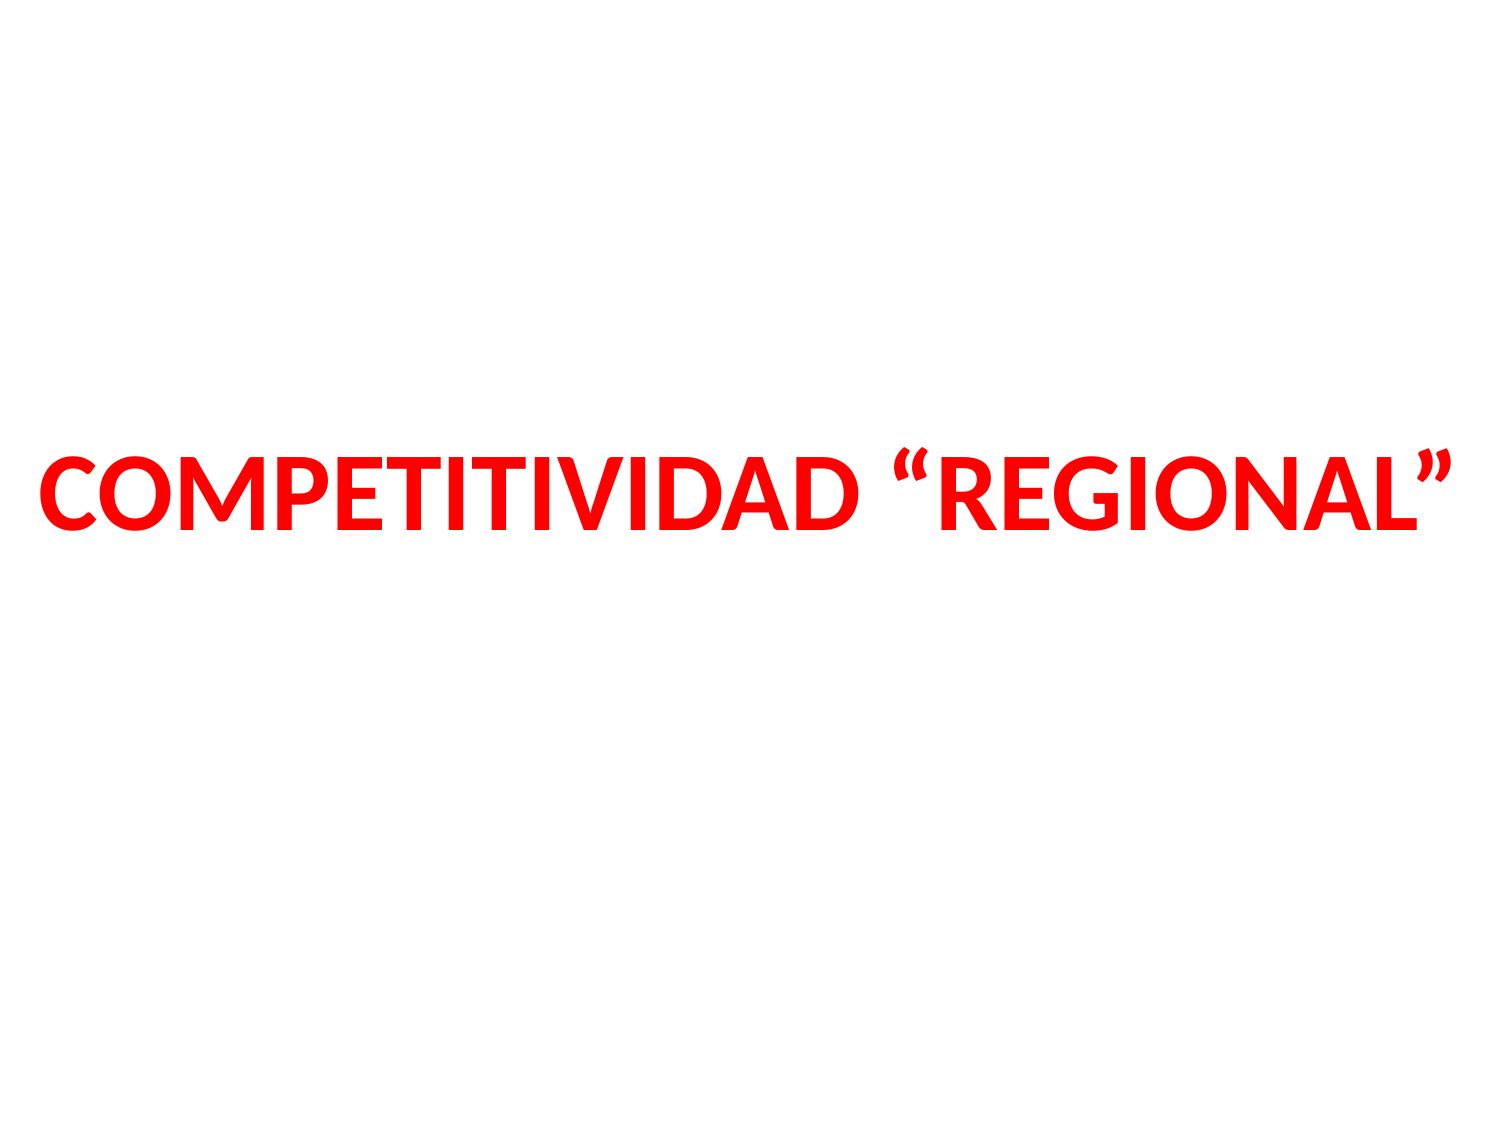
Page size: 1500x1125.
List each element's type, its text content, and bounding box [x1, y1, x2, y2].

text_box COMPETITIVIDAD “REGIONAL” [0, 410, 1500, 561]
